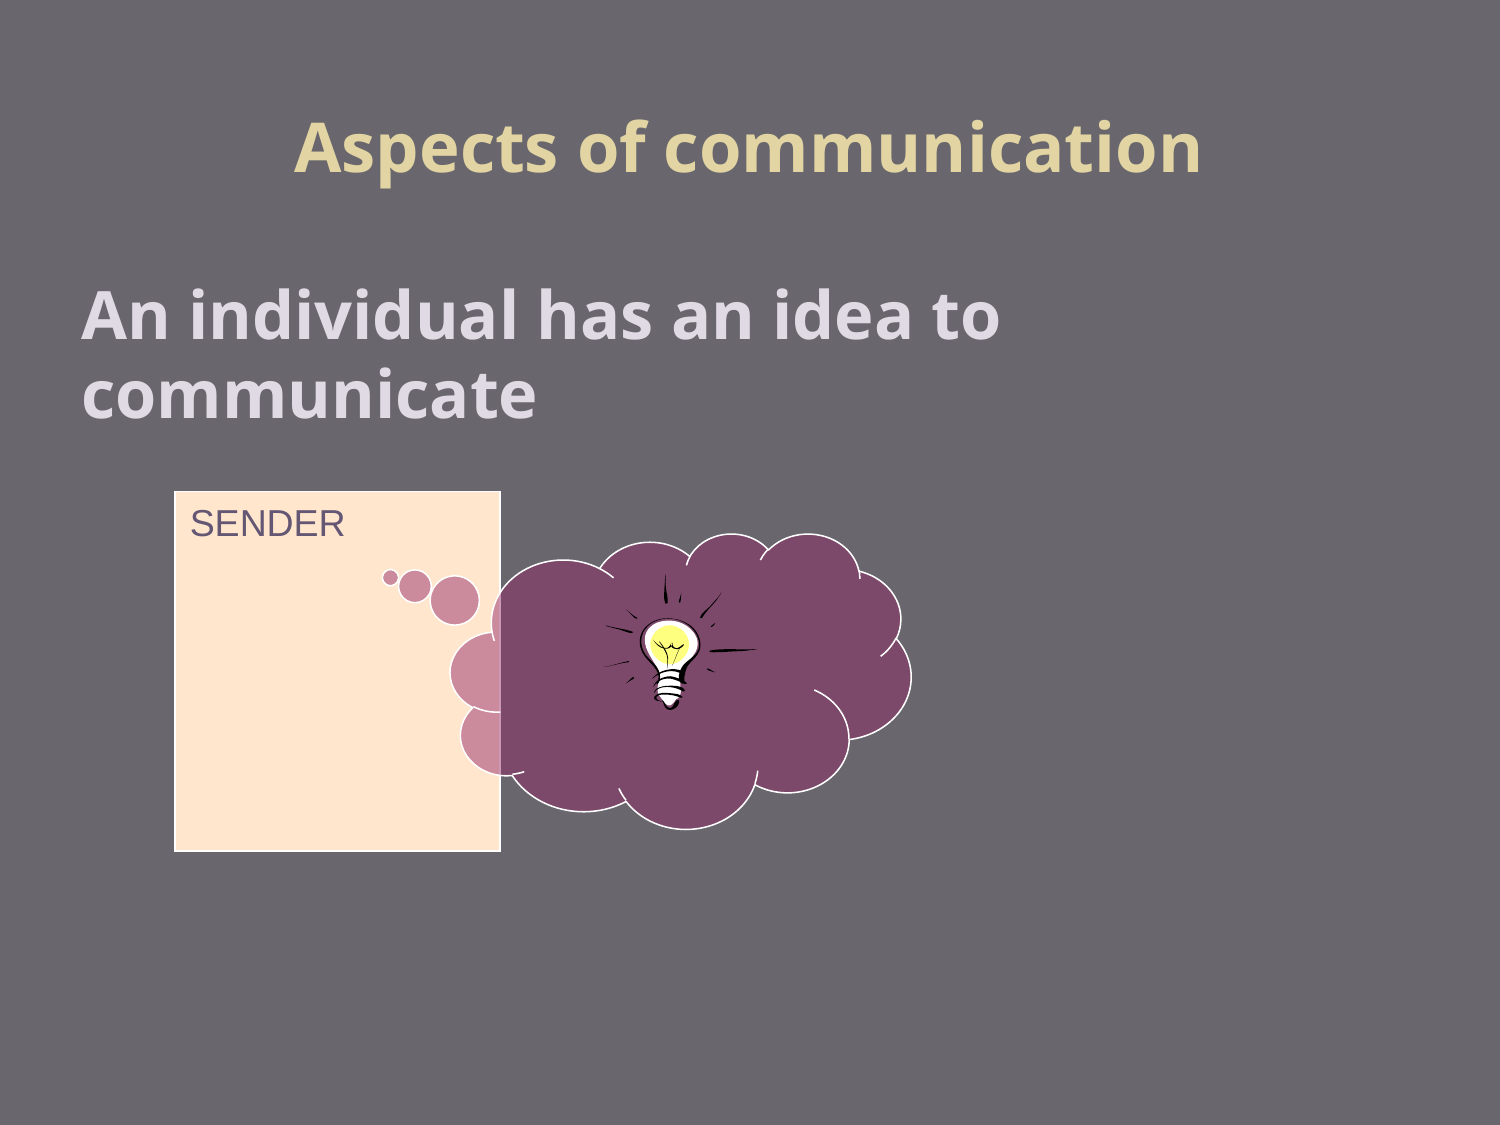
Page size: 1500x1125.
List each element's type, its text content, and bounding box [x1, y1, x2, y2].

title An individual has an idea to communicate [66, 219, 1432, 395]
text_box [382, 569, 480, 626]
text_box SENDER [174, 491, 500, 852]
text_box Aspects of communication [123, 19, 1374, 195]
text_box [449, 534, 912, 830]
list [603, 573, 758, 713]
